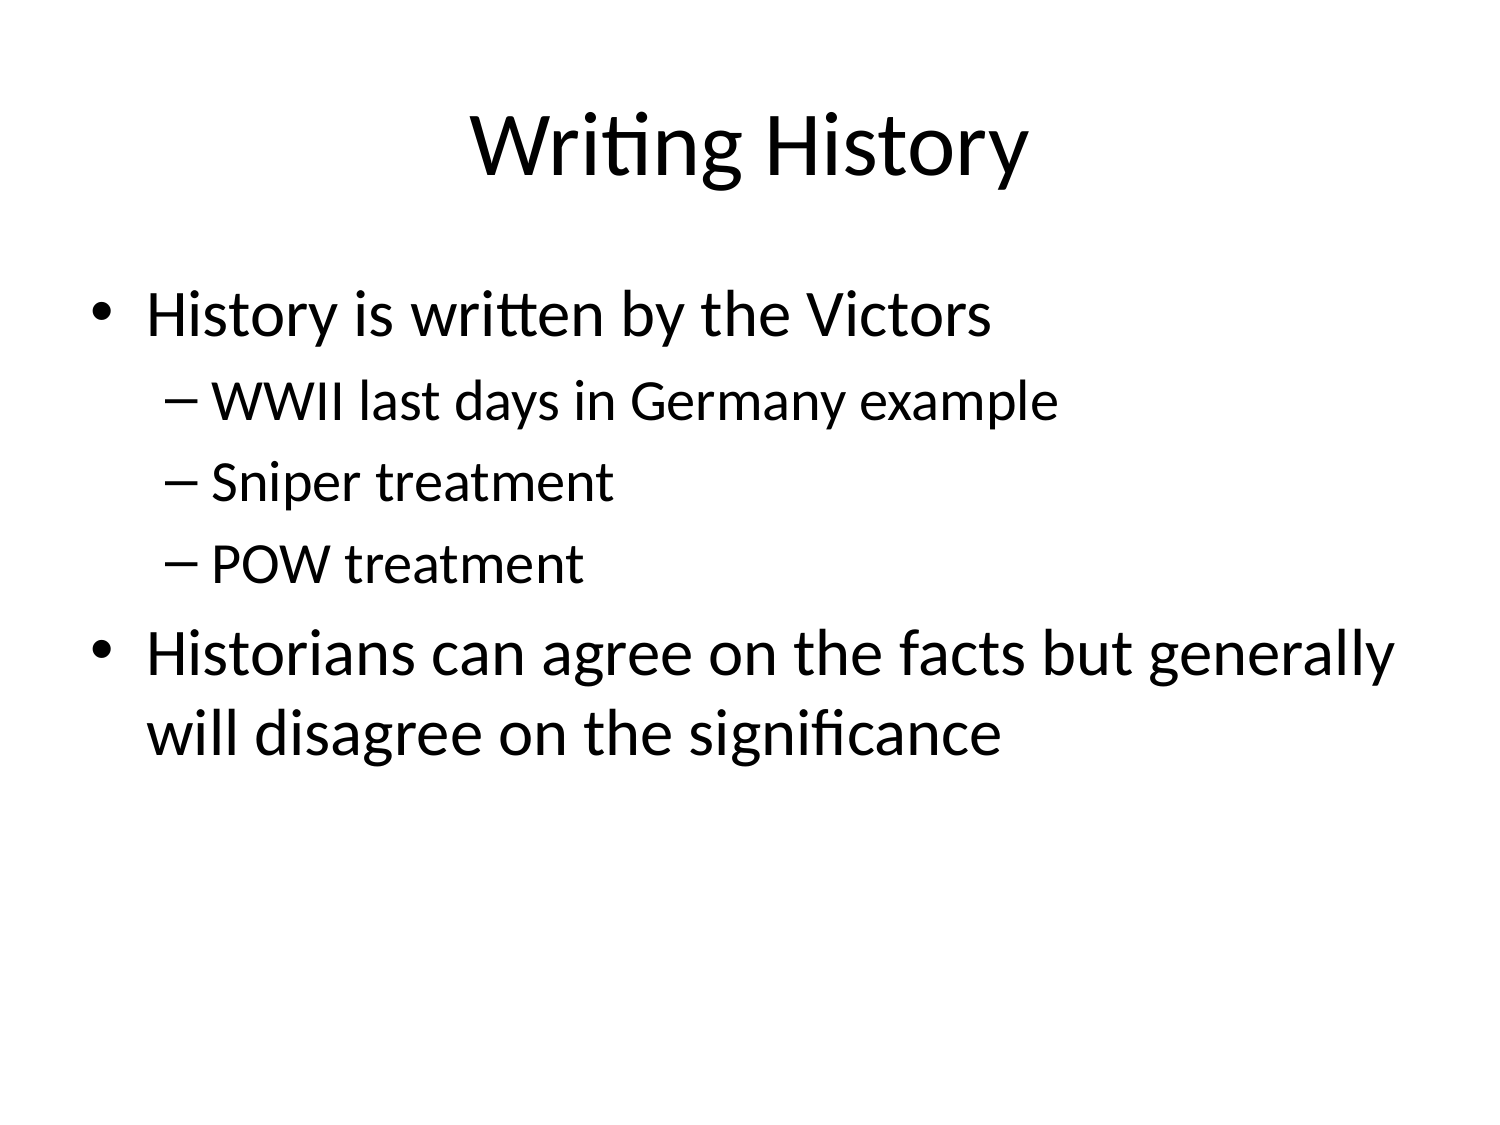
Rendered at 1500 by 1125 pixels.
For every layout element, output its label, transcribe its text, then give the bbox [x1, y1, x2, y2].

list History is written by the Victors WWII last days in Germany example Sniper treatment POW treatment Historians can agree on the facts but generally will disagree on the significance [75, 262, 1425, 1005]
title Writing History [75, 45, 1425, 233]
